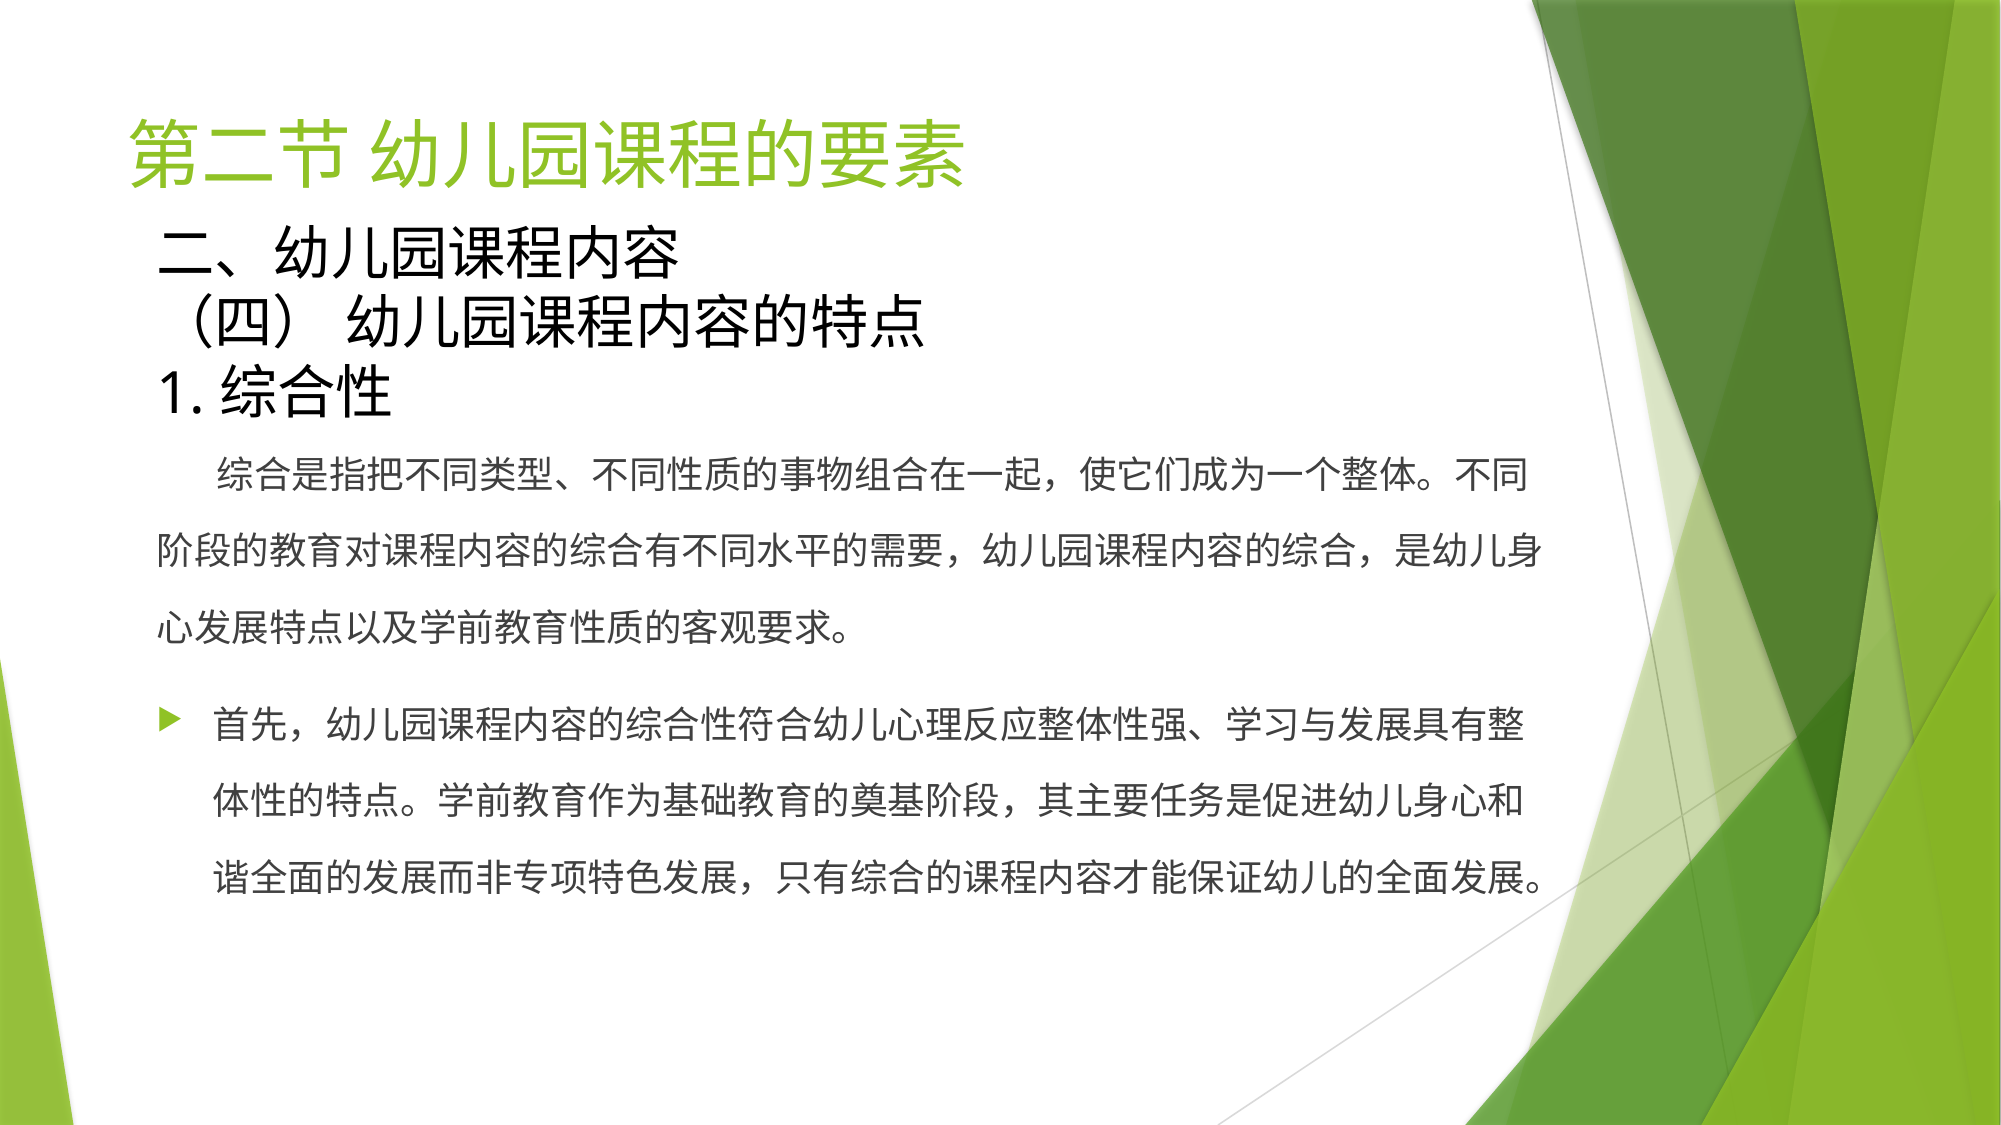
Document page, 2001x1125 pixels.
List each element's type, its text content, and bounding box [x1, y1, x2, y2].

title 第二节 幼儿园课程的要素 [111, 99, 1522, 317]
text_box 二、幼儿园课程内容 （四） 幼儿园课程内容的特点 1.综合性 [141, 208, 1451, 411]
text_box 综合是指把不同类型、不同性质的事物组合在一起，使它们成为一个整体。不同阶段的教育对课程内容的综合有不同水平的需要，幼儿园课程内容的综合，是幼儿身心发展特点以及学前教育性质的客观要求。 首先，幼儿园课程内容的综合性符合幼儿心理反应整体性强、学习与发展具有整体性的特点。学前教育作为基础教育的奠基阶段，其主要任务是促进幼儿身心和谐全面的发展而非专项特色发展，只有综合的课程内容才能保证幼儿的全面发展。 [141, 411, 1570, 955]
